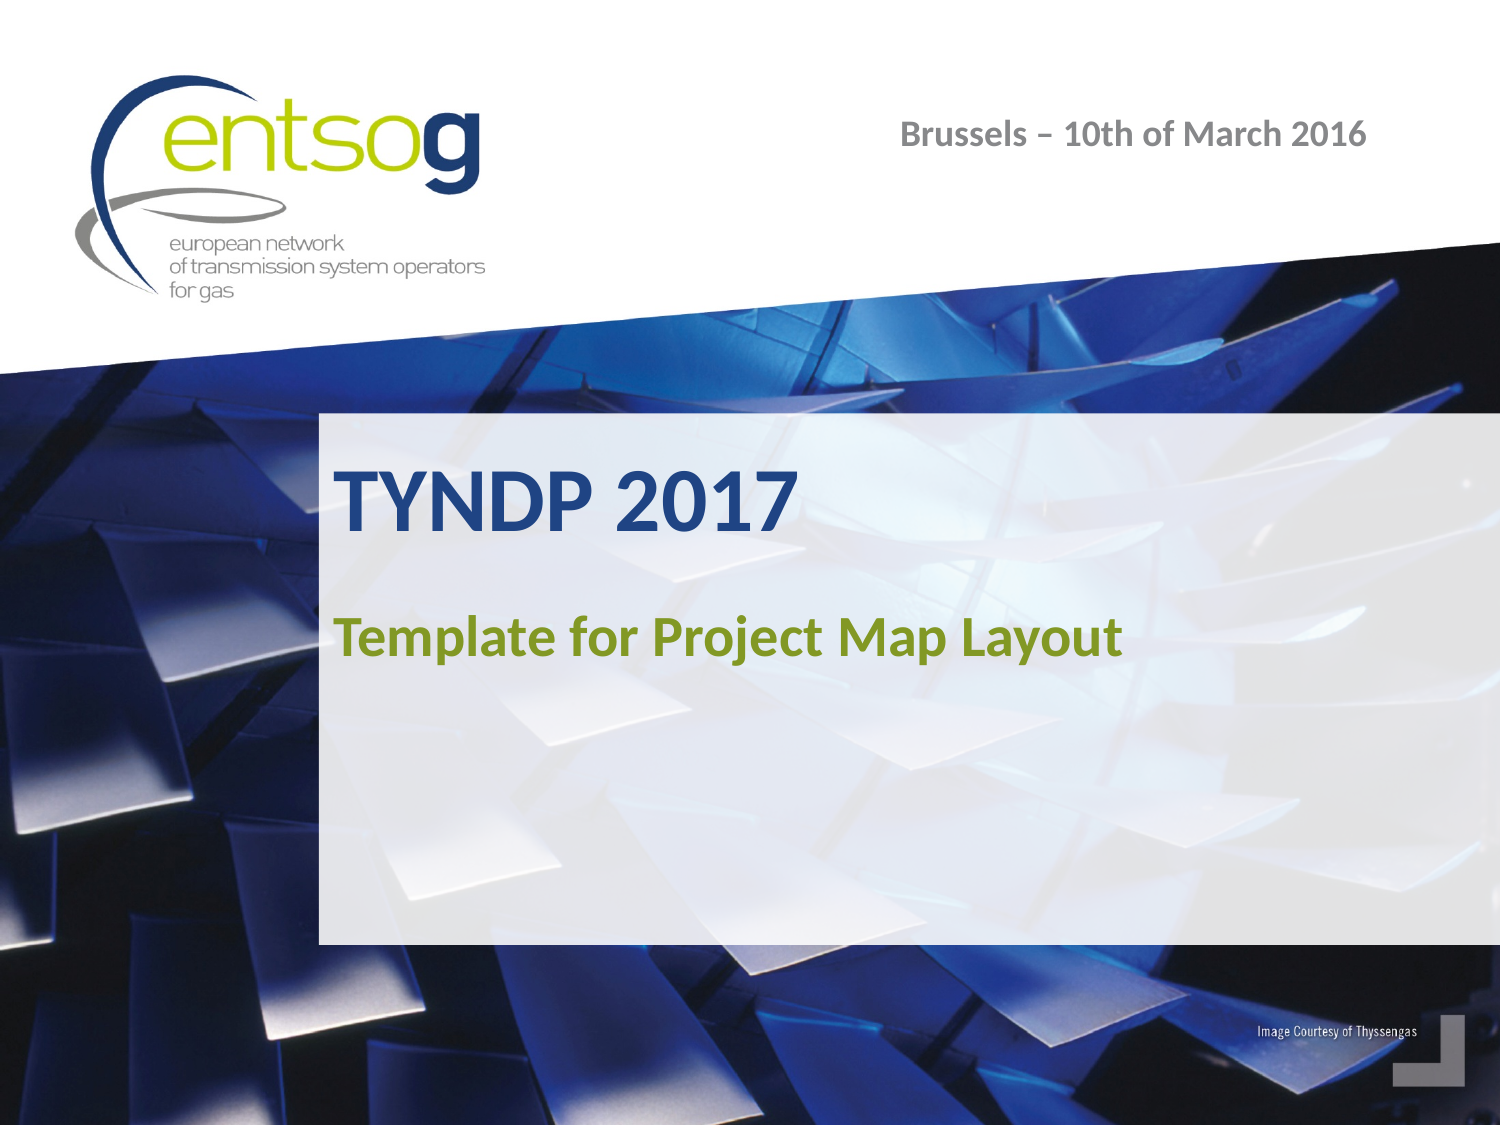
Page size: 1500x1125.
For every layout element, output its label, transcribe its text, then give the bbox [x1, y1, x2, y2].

title TYNDP 2017 [318, 432, 1500, 575]
list Brussels – 10th of March 2016 [832, 101, 1435, 161]
list Template for Project Map Layout [318, 590, 1312, 674]
picture [0, 0, 1500, 1125]
